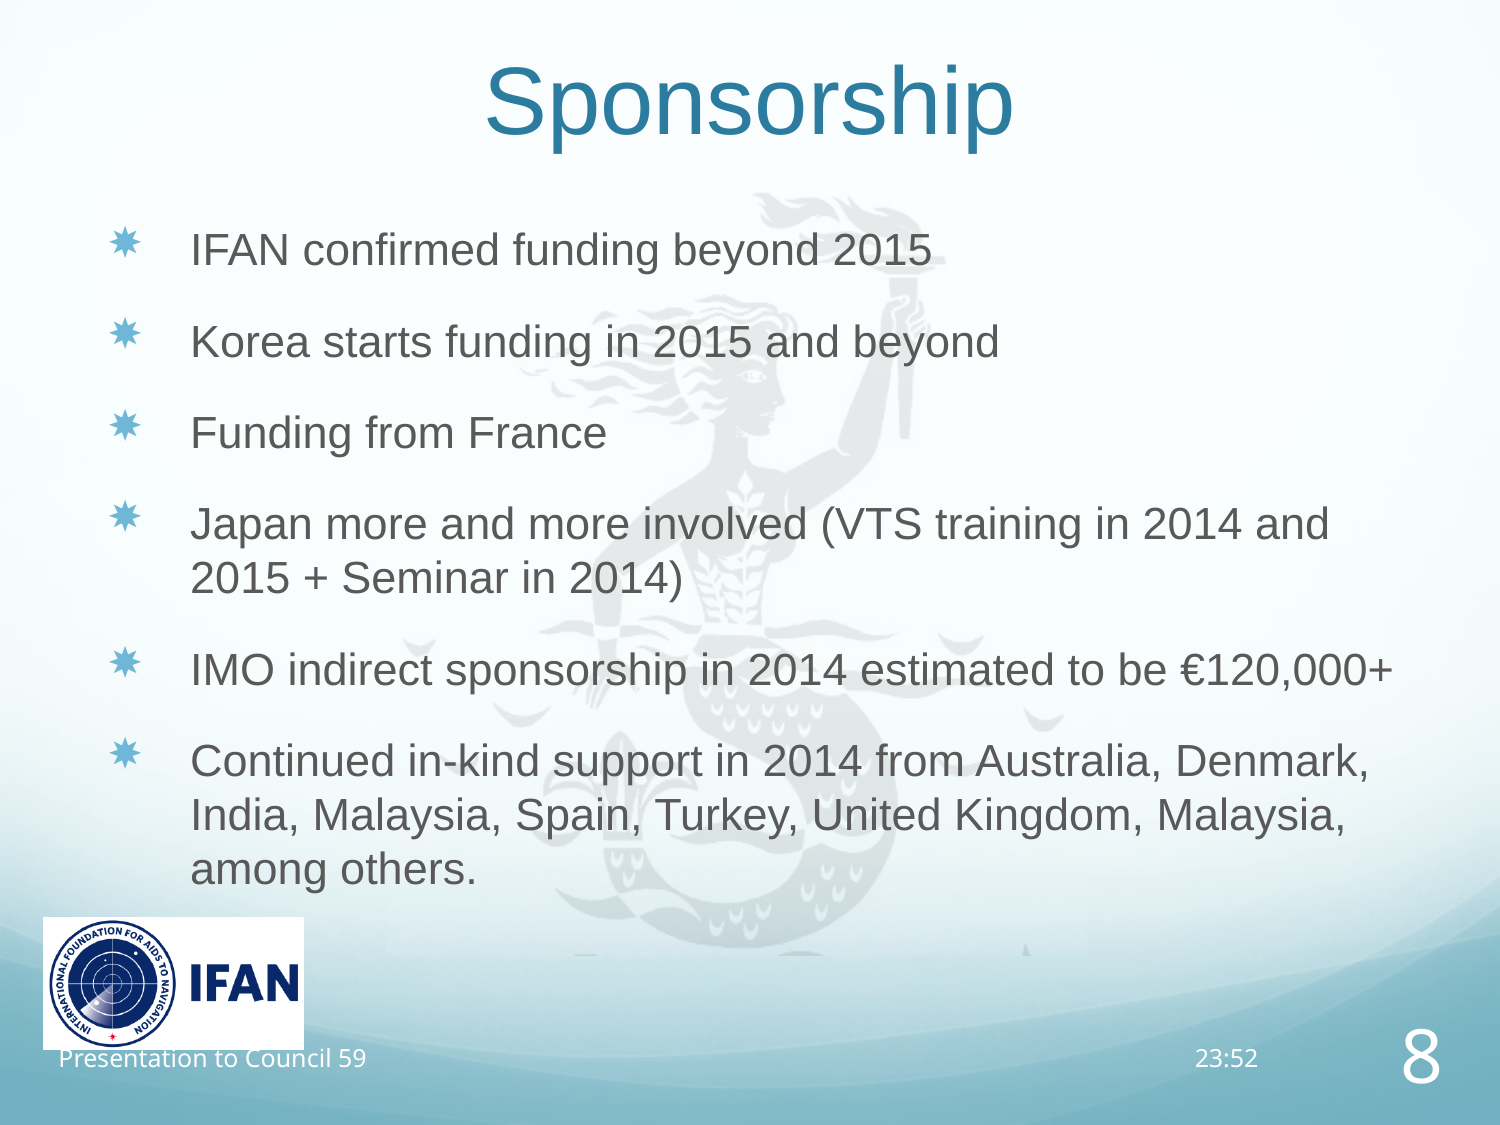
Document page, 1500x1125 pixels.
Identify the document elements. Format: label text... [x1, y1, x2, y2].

footer Presentation to Council 59 [43, 1029, 838, 1090]
list IFAN confirmed funding beyond 2015 Korea starts funding in 2015 and beyond Funding from France Japan more and more involved (VTS training in 2014 and 2015 + Seminar in 2014) IMO indirect sponsorship in 2014 estimated to be €120,000+ Continued in-kind support in 2014 from Australia, Denmark, India, Malaysia, Spain, Turkey, United Kingdom, Malaysia, among others. [90, 213, 1410, 926]
slide_number 8 [1295, 1029, 1459, 1090]
picture [42, 916, 305, 1050]
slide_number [923, 1029, 1274, 1090]
title Sponsorship [90, 17, 1410, 162]
